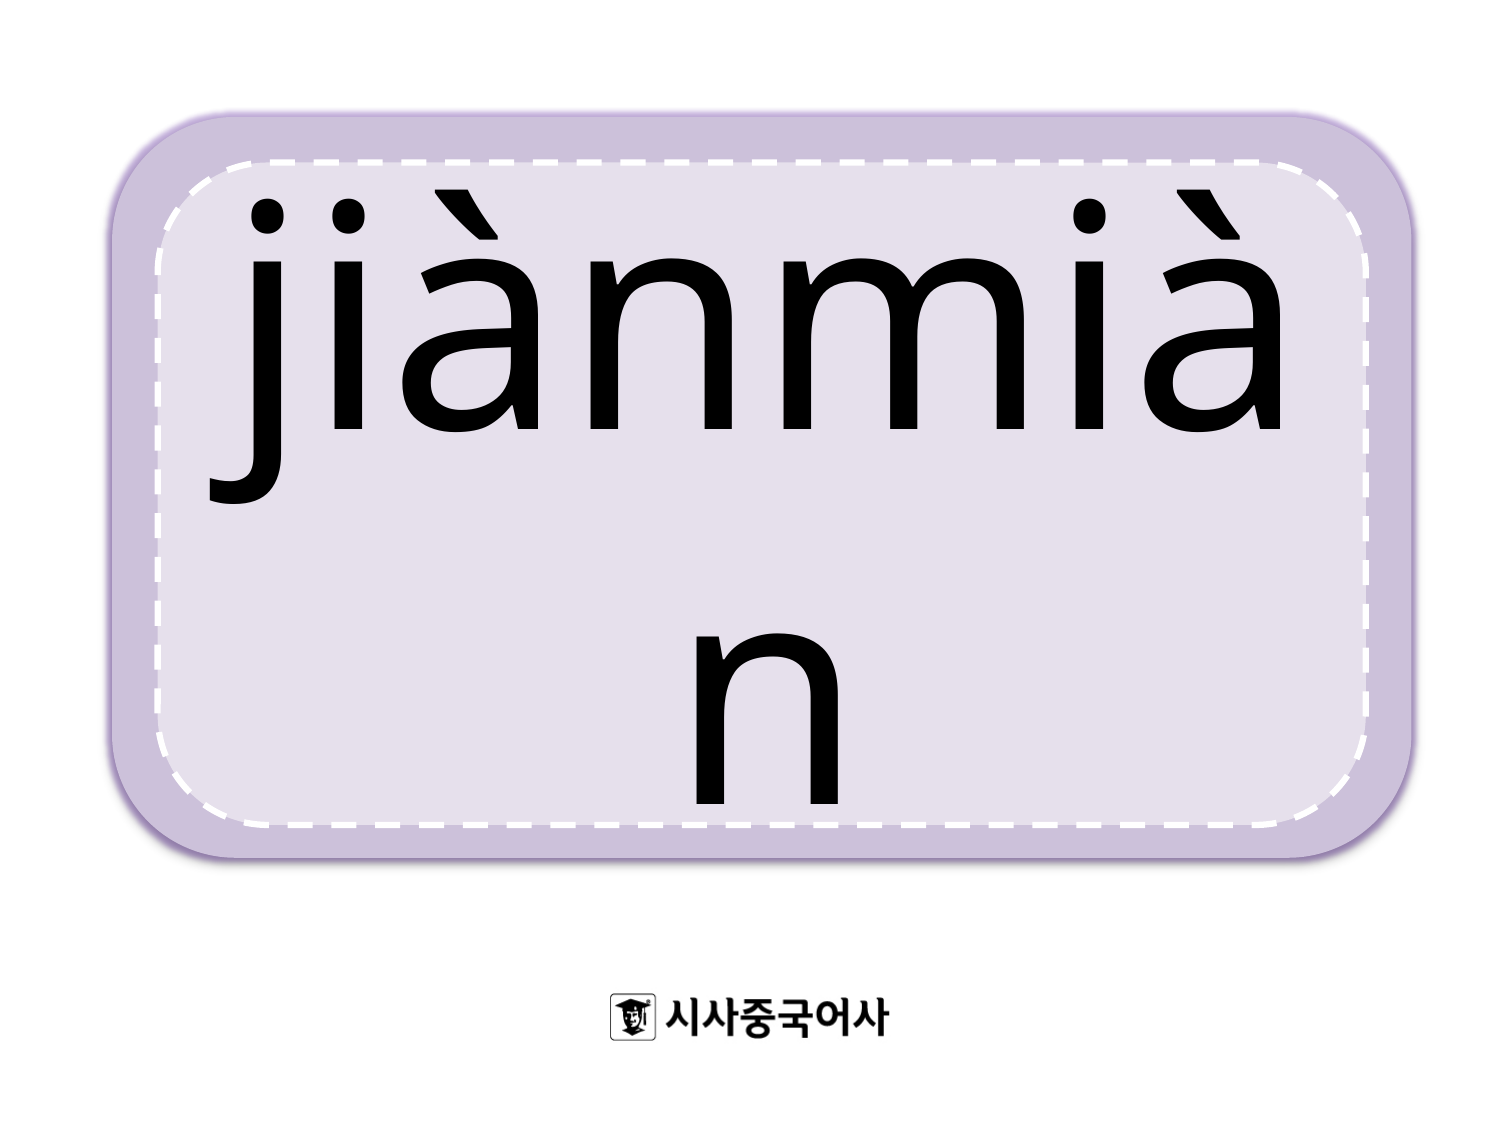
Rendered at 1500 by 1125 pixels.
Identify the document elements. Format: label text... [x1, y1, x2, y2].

text_box jiànmiàn [162, 160, 1371, 824]
picture [602, 987, 898, 1047]
